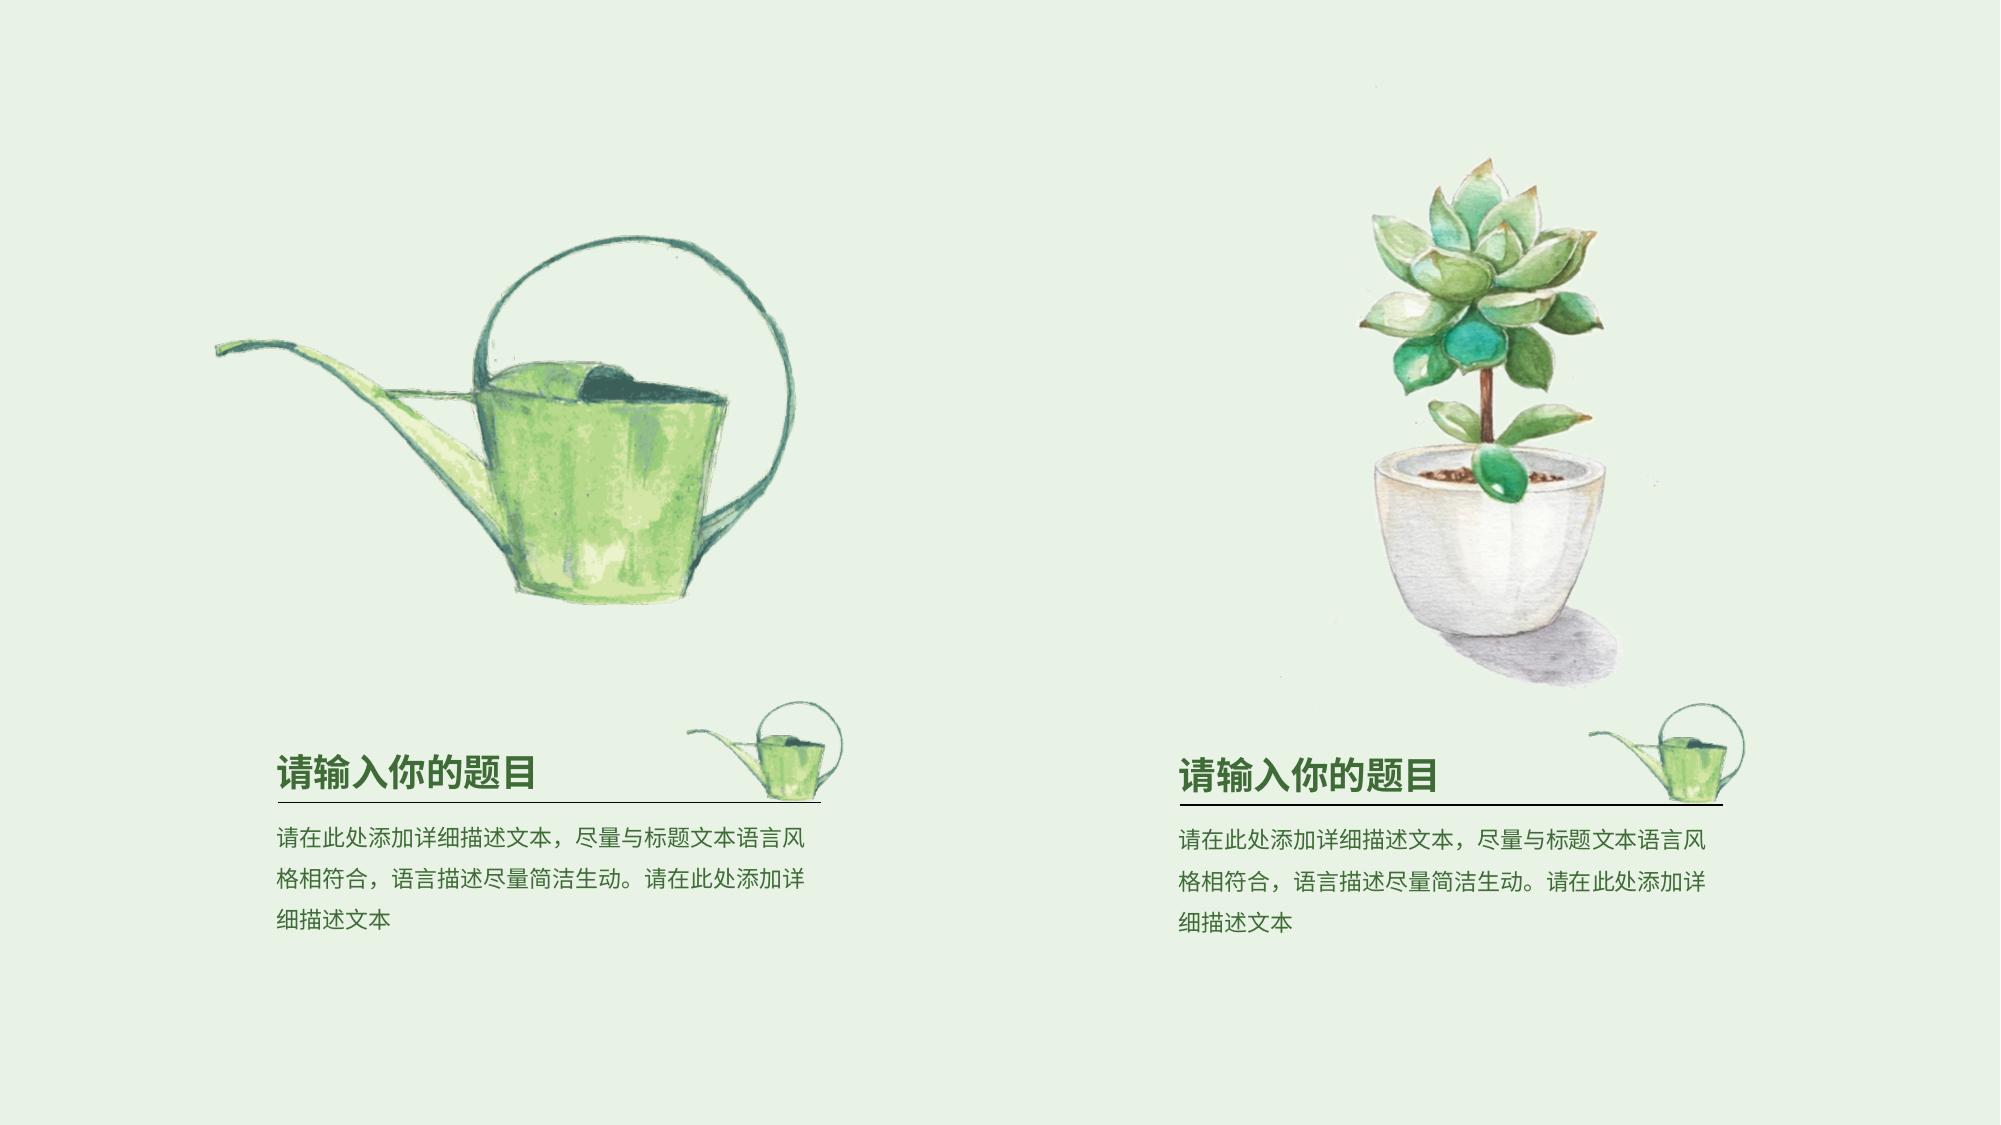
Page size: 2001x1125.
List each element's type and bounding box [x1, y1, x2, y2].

text_box [1163, 660, 1752, 946]
picture [195, 75, 821, 701]
picture [1191, 21, 1800, 721]
text_box [261, 658, 850, 943]
